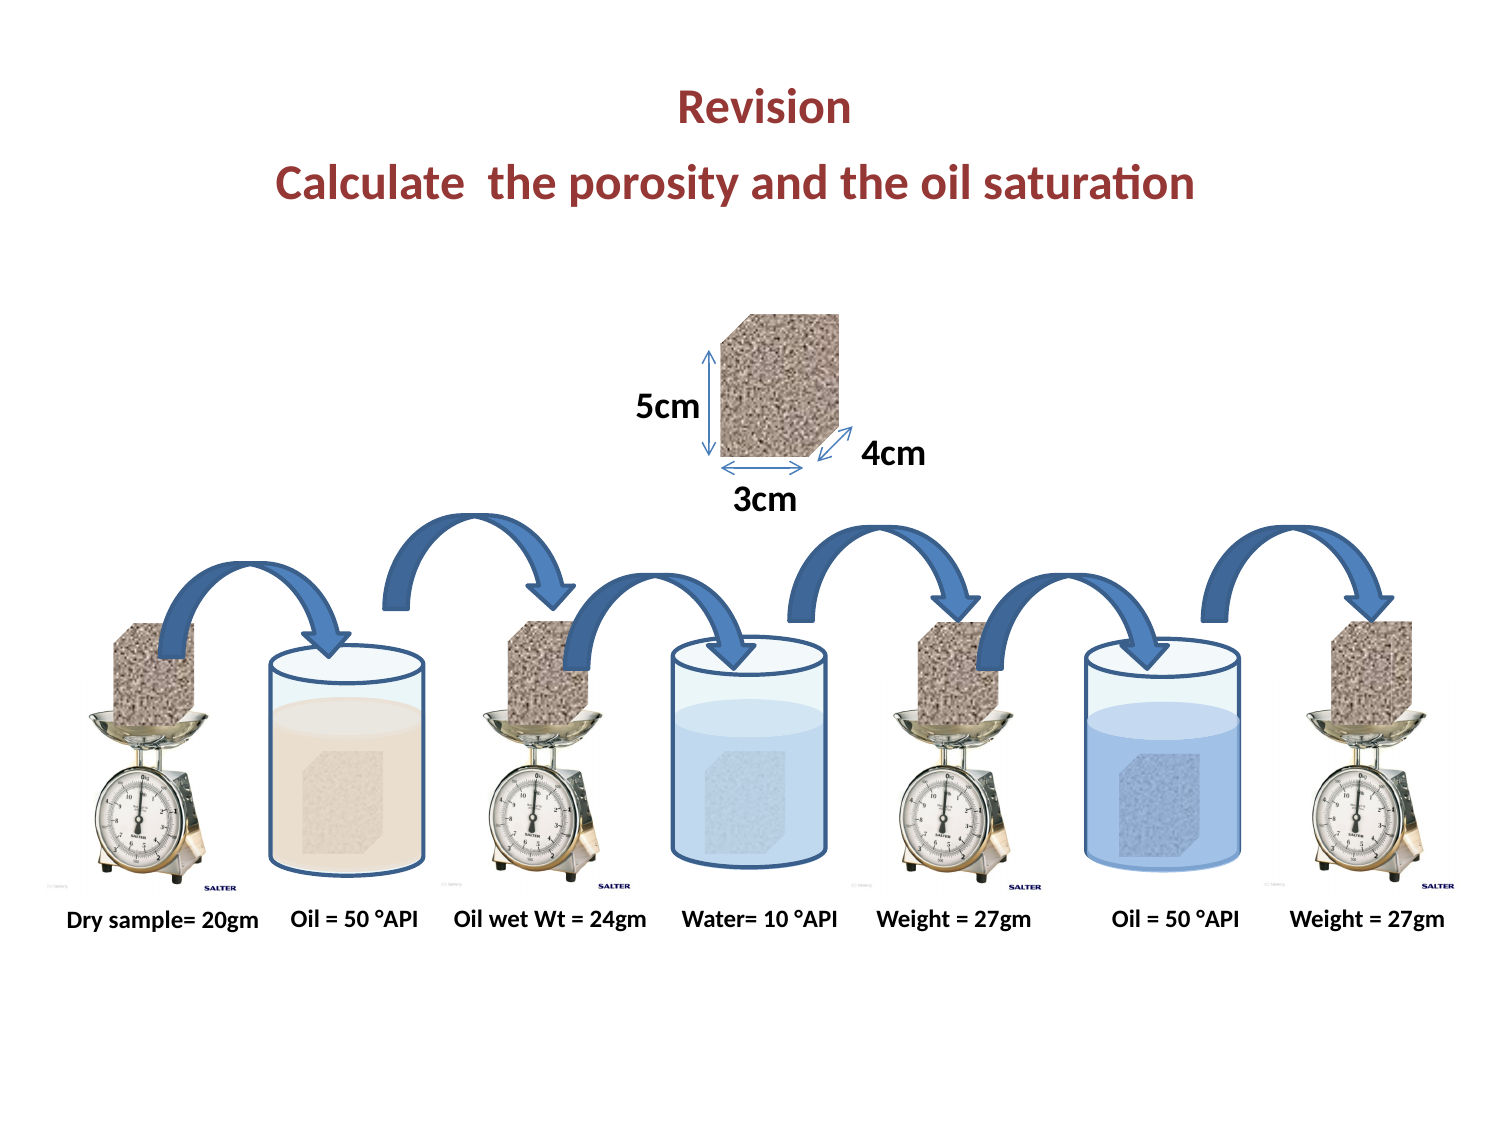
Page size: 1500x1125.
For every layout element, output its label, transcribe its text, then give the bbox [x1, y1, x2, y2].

text_box Revision [662, 66, 868, 142]
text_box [40, 314, 1463, 943]
text_box Calculate the porosity and the oil saturation [260, 142, 1211, 217]
